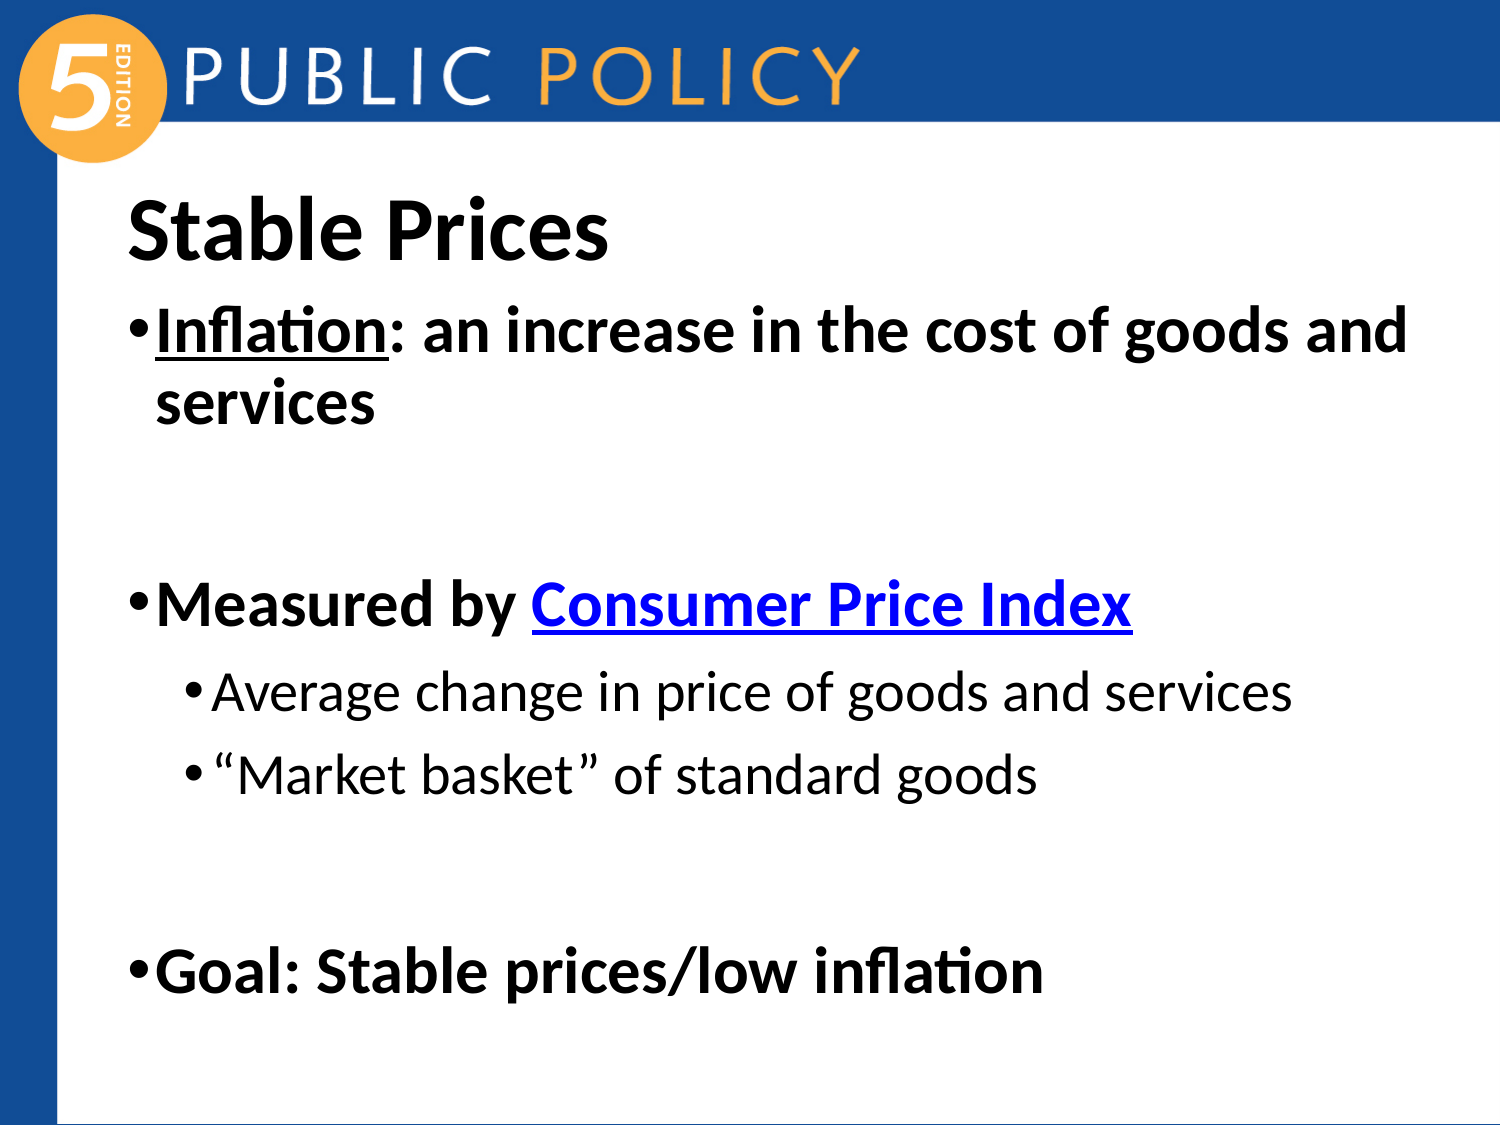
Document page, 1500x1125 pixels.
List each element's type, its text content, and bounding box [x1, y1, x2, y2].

list Inflation: an increase in the cost of goods and services Measured by Consumer Price Index Average change in price of goods and services “Market basket” of standard goods Goal: Stable prices/low inflation [112, 287, 1450, 1050]
title Stable Prices [112, 174, 1388, 287]
picture [0, 0, 1500, 1125]
